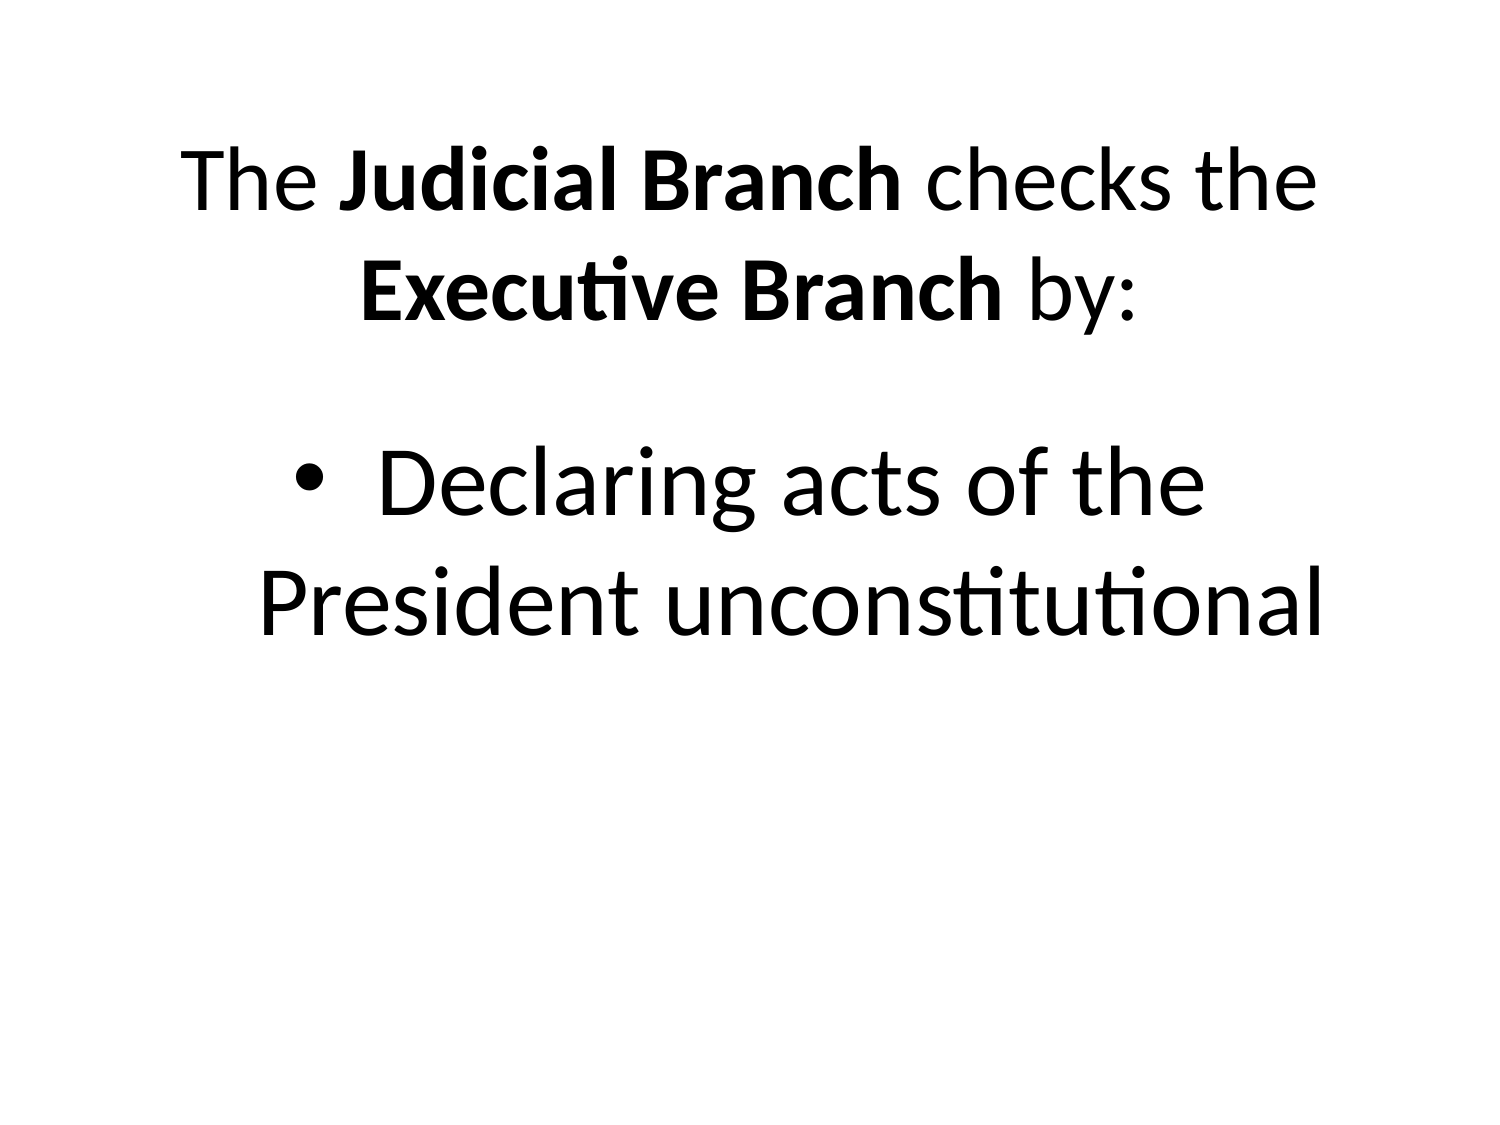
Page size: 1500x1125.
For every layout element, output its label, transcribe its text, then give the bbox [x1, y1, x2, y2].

subtitle Declaring acts of the President unconstitutional [112, 407, 1388, 1022]
title The Judicial Branch checks the Executive Branch by: [112, 108, 1388, 350]
